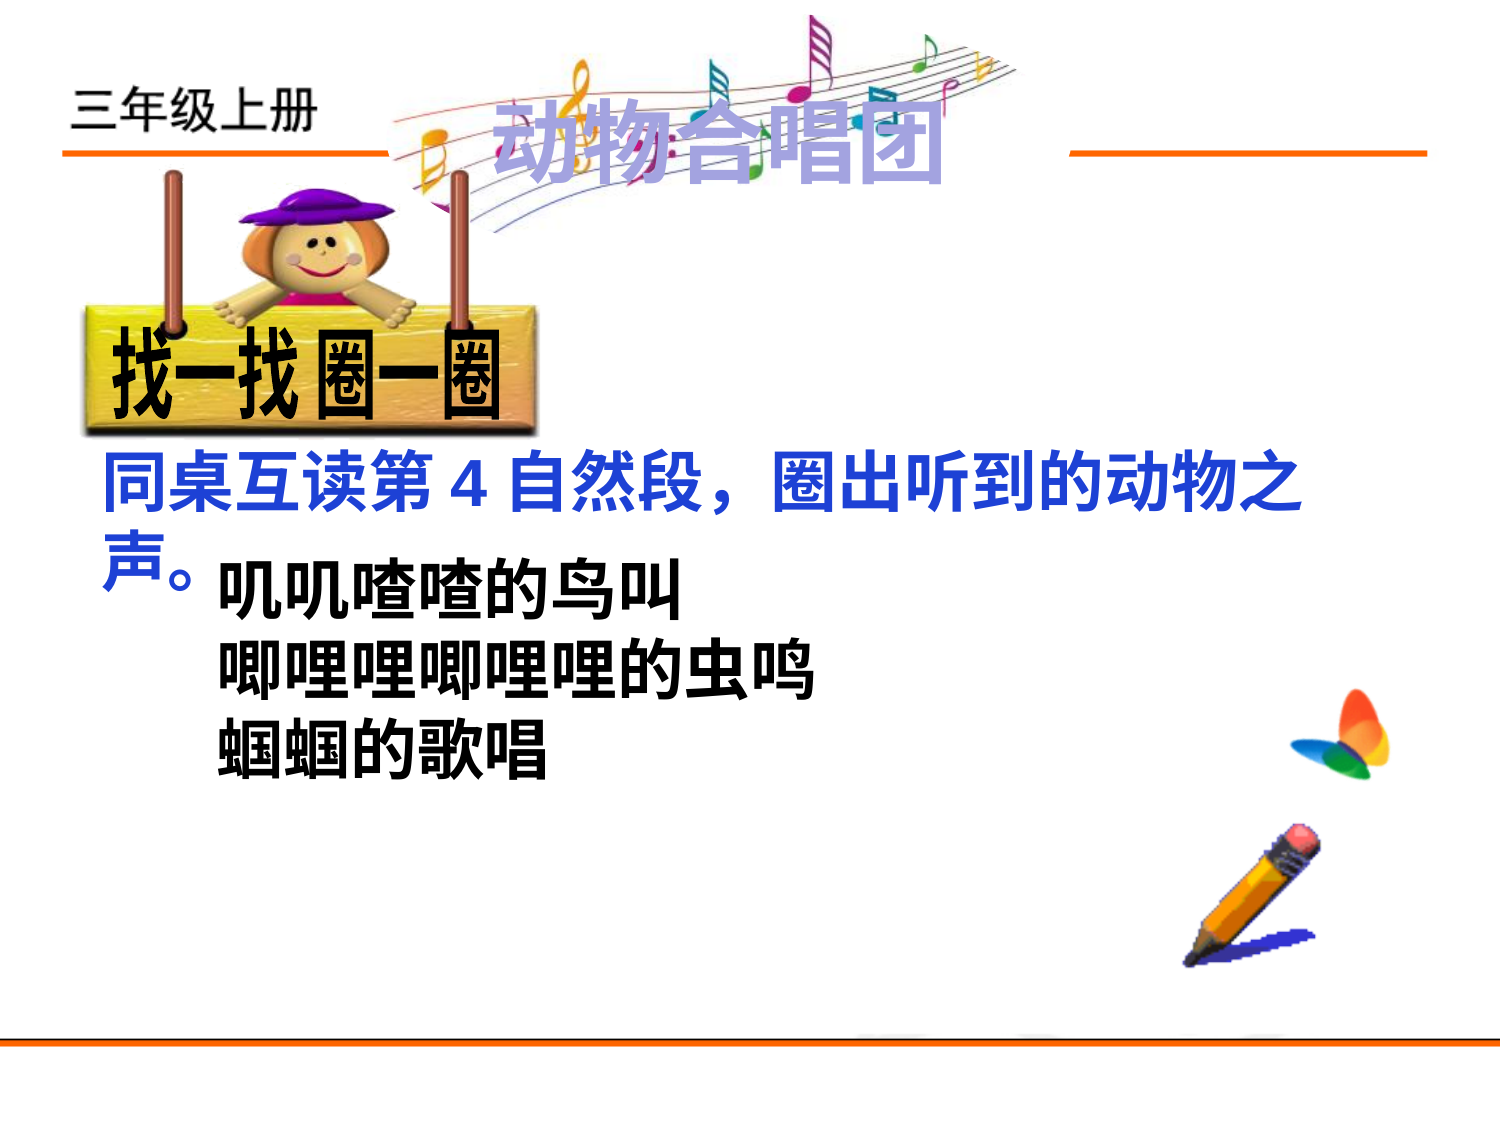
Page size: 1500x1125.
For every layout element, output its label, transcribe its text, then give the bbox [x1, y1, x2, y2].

text_box 动物合唱团 [44, 31, 381, 248]
text_box 动物合唱团 [1077, 31, 1395, 248]
picture [0, 0, 1500, 1125]
text_box 叽叽喳喳的鸟叫 唧哩哩唧哩哩的虫鸣 蝈蝈的歌唱 [202, 540, 1049, 956]
text_box 同桌互读第4自然段，圈出听到的动物之声。 [86, 432, 1373, 608]
